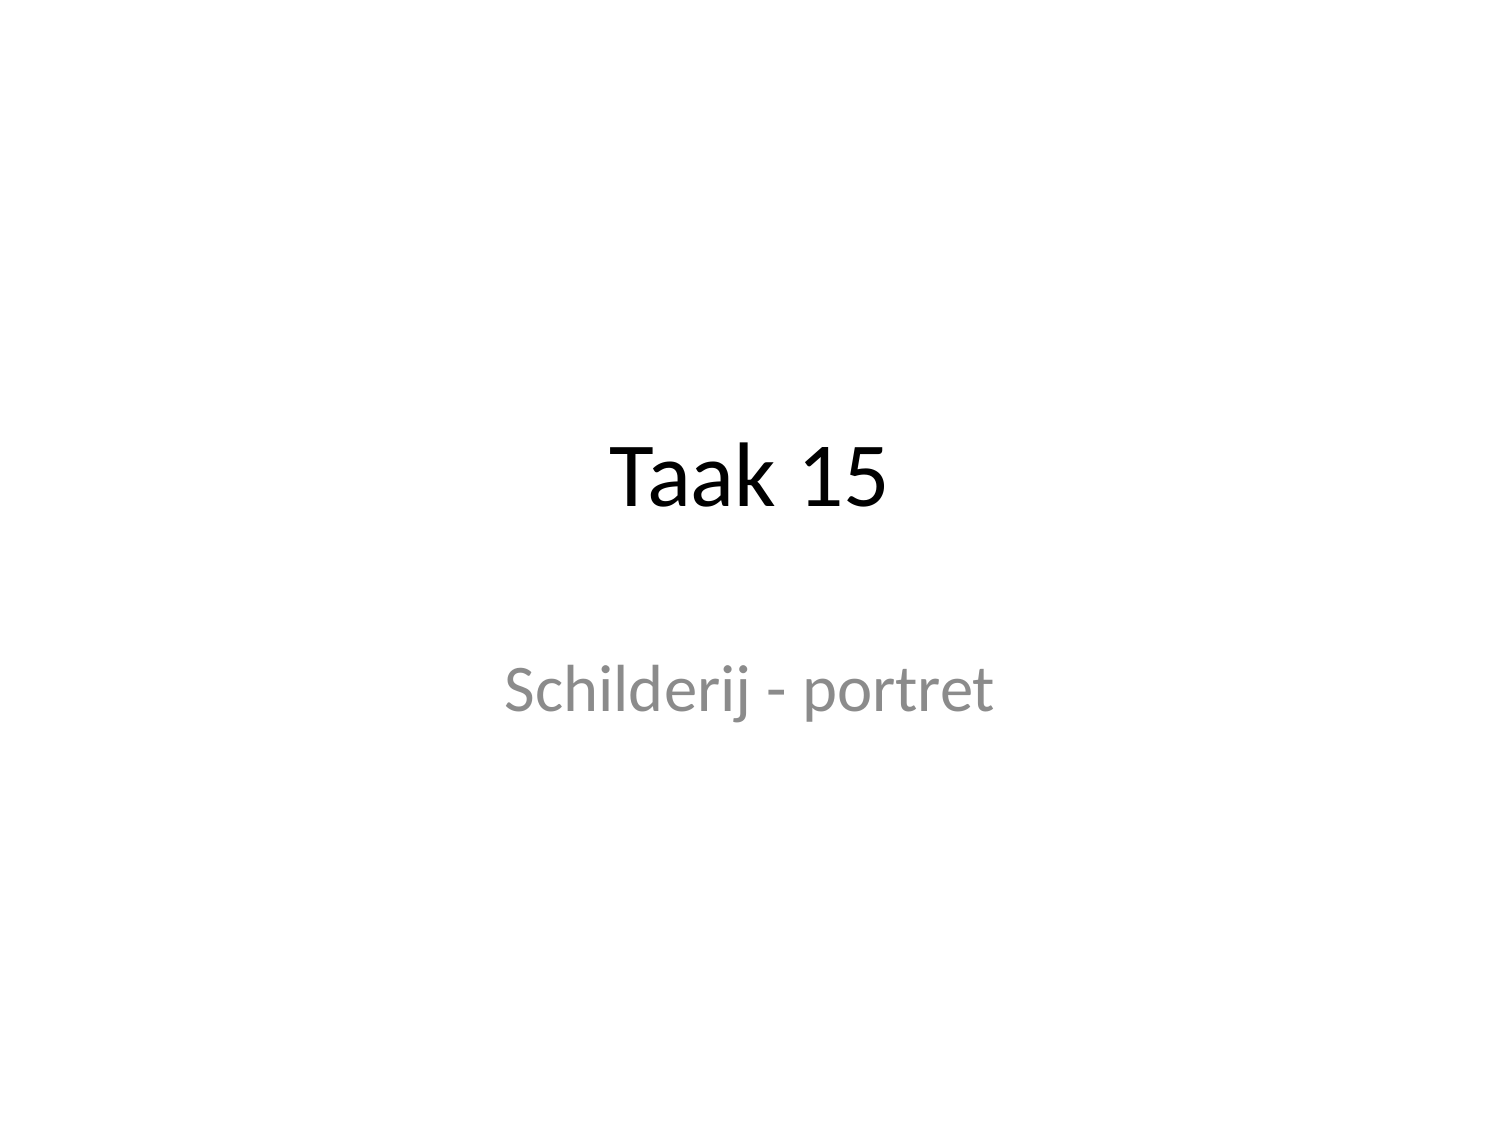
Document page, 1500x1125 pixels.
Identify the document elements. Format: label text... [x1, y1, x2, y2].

title Taak 15 [112, 349, 1388, 591]
subtitle Schilderij - portret [225, 637, 1275, 925]
